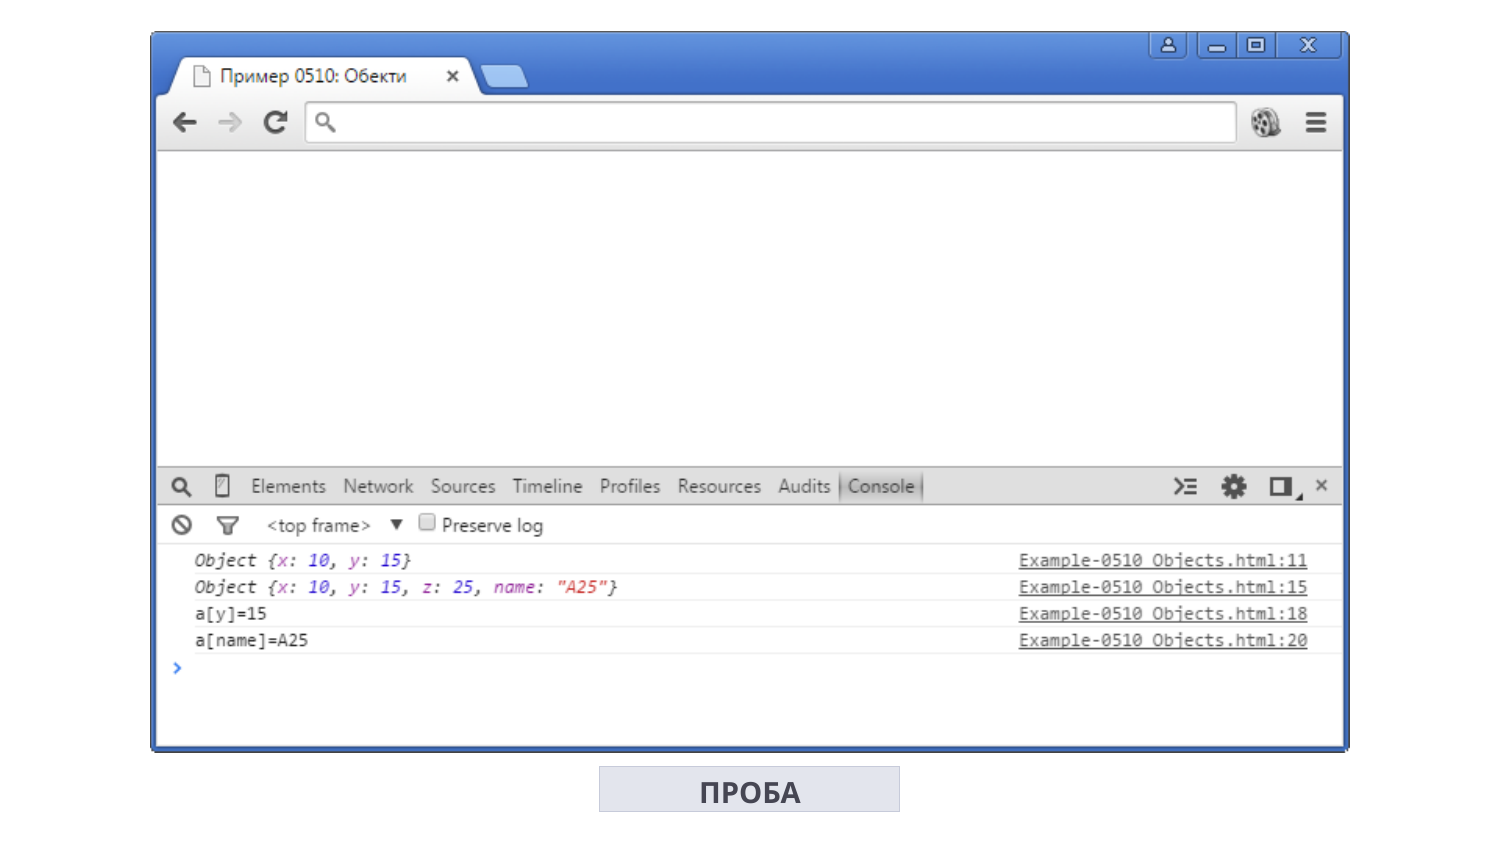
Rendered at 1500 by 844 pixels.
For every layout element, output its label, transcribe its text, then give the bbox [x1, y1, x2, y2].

picture [149, 31, 1351, 753]
text_box ПРОБА [599, 766, 900, 812]
